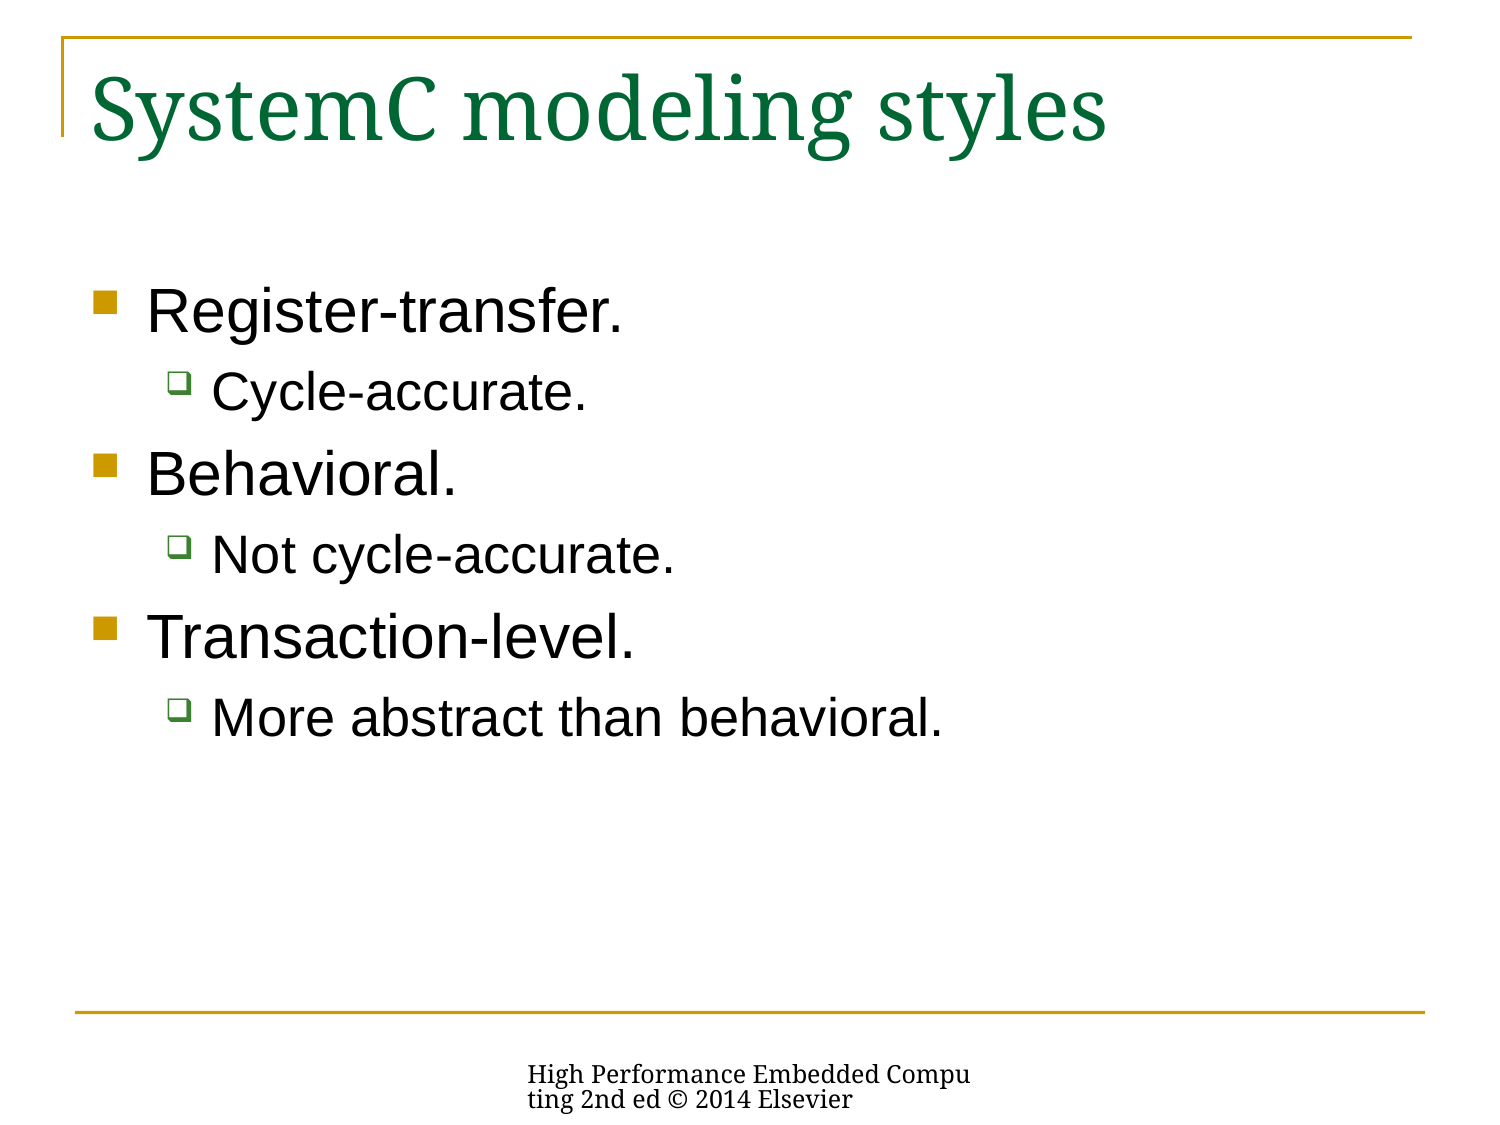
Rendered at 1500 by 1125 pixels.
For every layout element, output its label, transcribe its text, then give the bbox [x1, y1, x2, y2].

list Register-transfer. Cycle-accurate. Behavioral. Not cycle-accurate. Transaction-level. More abstract than behavioral. [75, 262, 1425, 1006]
footer High Performance Embedded Computing 2nd ed © 2014 Elsevier [512, 1025, 988, 1100]
title SystemC modeling styles [75, 45, 1425, 233]
